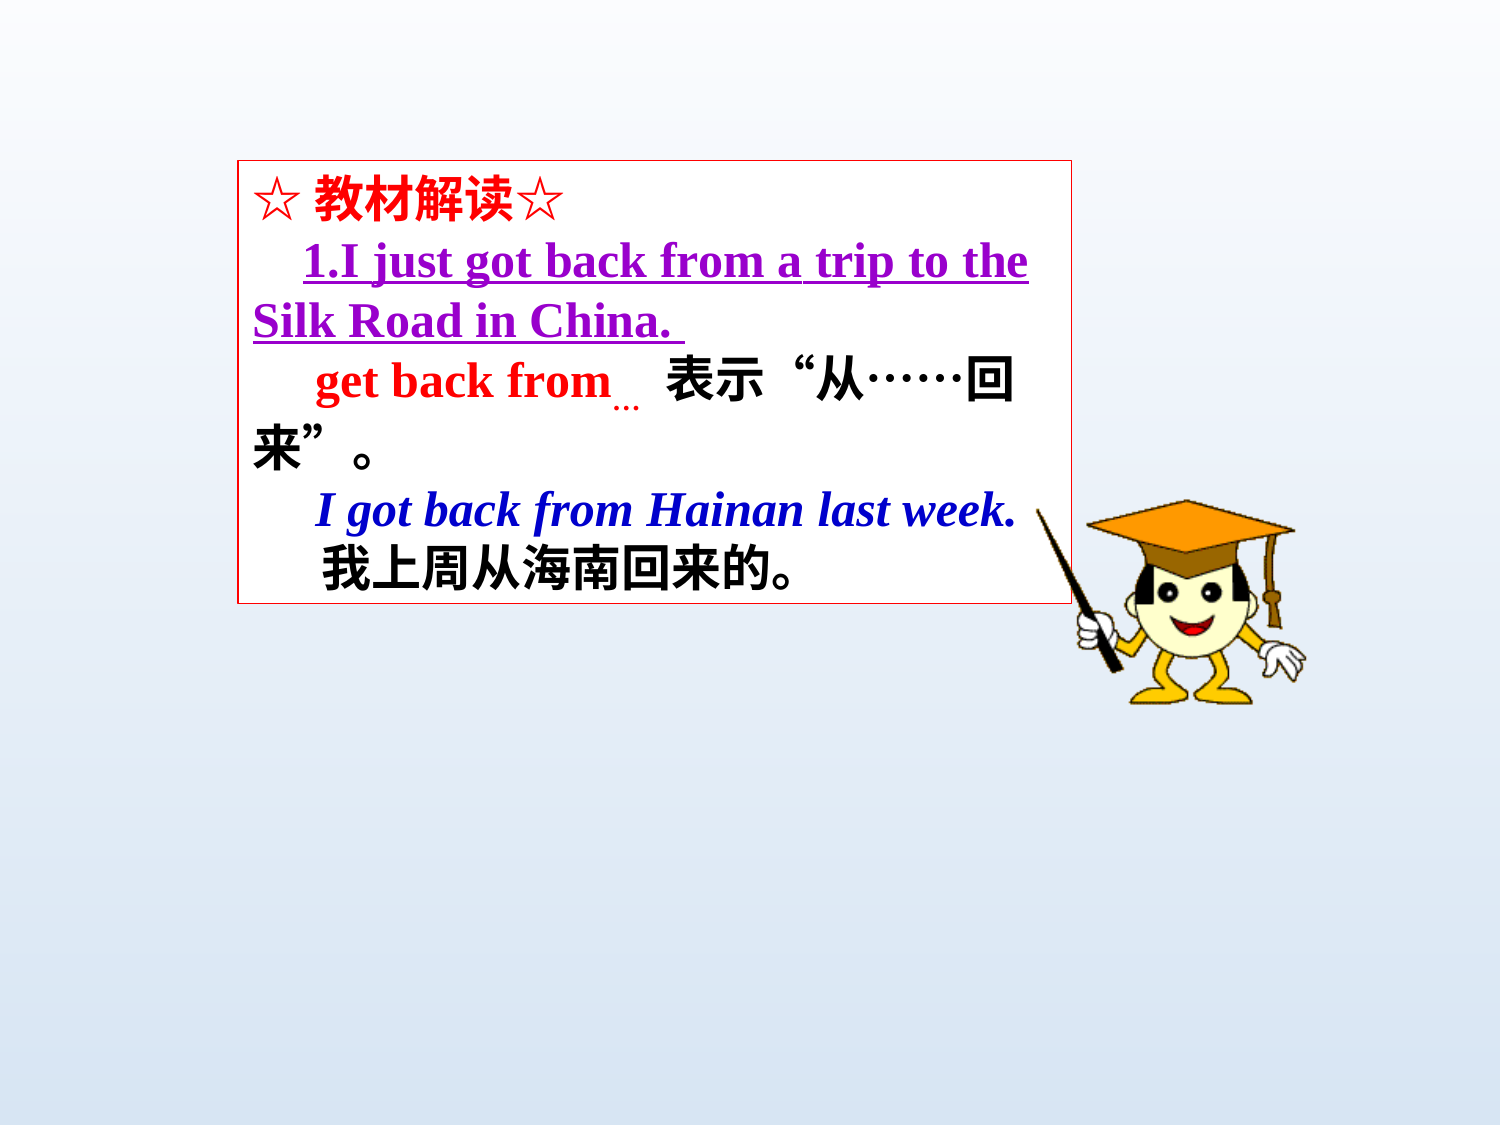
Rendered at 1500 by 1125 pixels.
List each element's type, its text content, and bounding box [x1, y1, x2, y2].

picture [1016, 484, 1330, 720]
text_box ☆教材解读☆ 1.I just got back from a trip to the Silk Road in China. get back from… 表示“从……回来”。 I got back from Hainan last week. 我上周从海南回来的。 [238, 160, 1072, 604]
